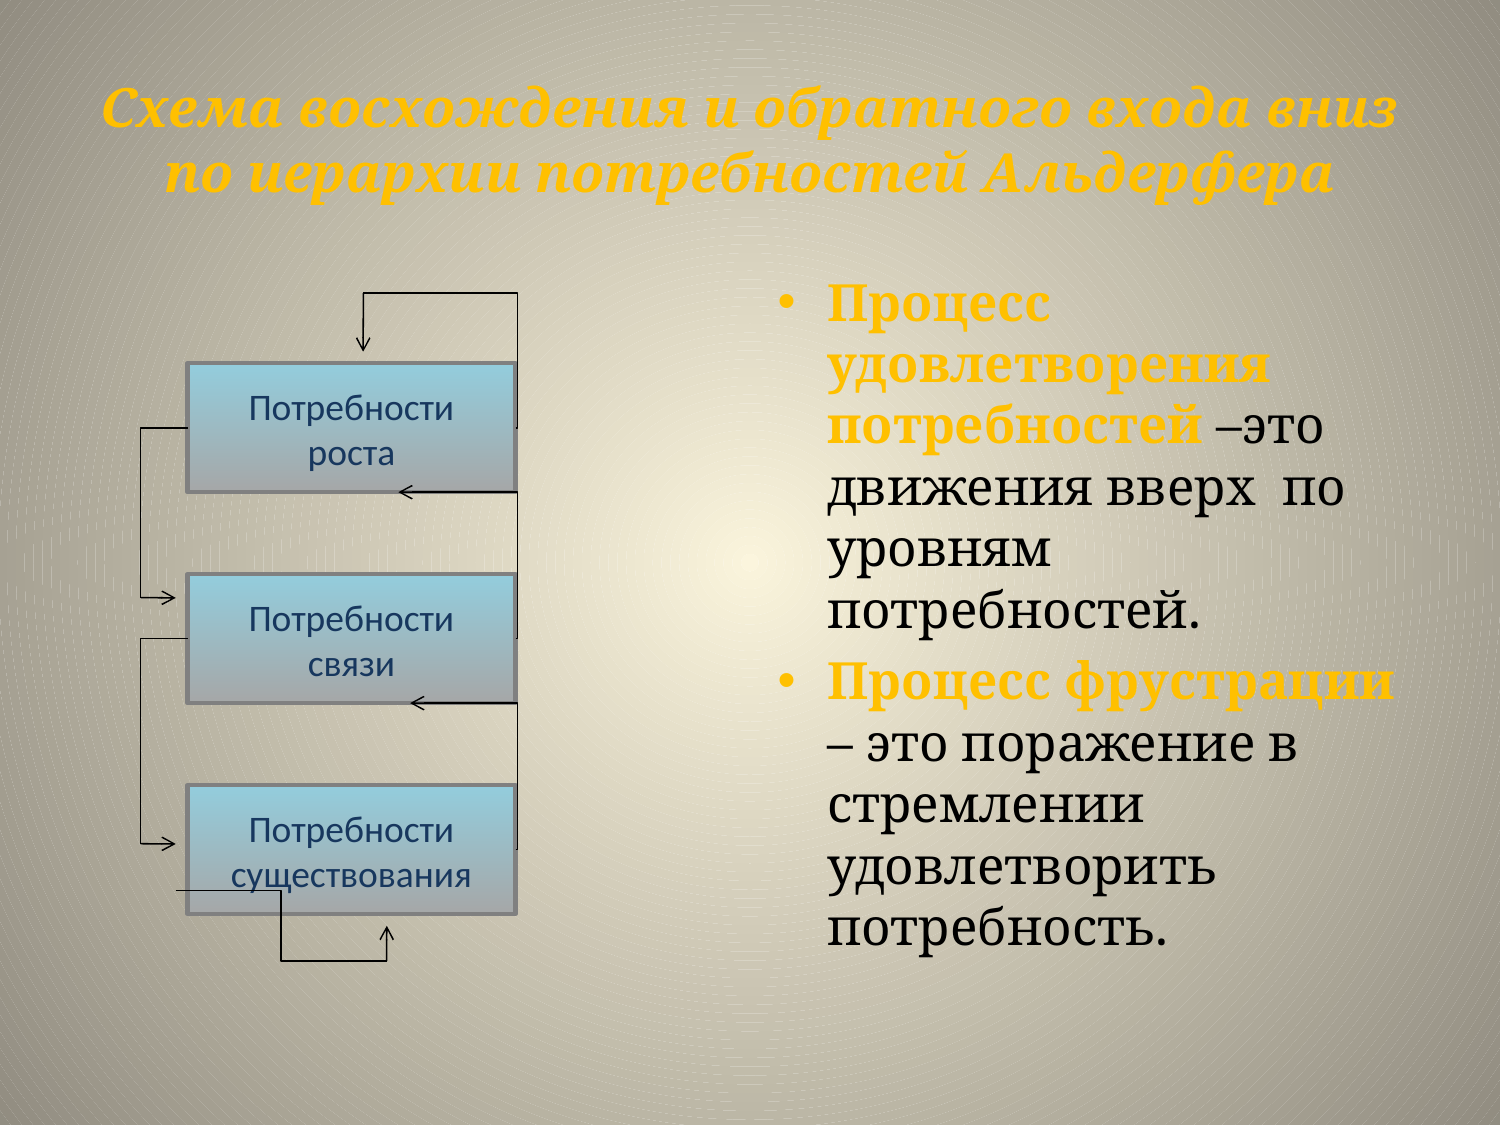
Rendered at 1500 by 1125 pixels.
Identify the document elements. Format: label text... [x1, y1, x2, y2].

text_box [175, 890, 387, 962]
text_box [140, 427, 188, 598]
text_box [409, 702, 516, 850]
title Схема восхождения и обратного входа вниз по иерархии потребностей Альдерфера [75, 45, 1425, 233]
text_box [398, 491, 516, 639]
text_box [362, 292, 516, 428]
text_box Потребности роста [185, 361, 518, 494]
text_box Потребности существования [185, 783, 518, 916]
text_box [140, 638, 188, 844]
list Процесс удовлетворения потребностей –это движения вверх по уровням потребностей. Процесс фрустрации – это поражение в стремлении удовлетворить потребность. [762, 262, 1425, 1005]
text_box Потребности связи [185, 572, 518, 705]
